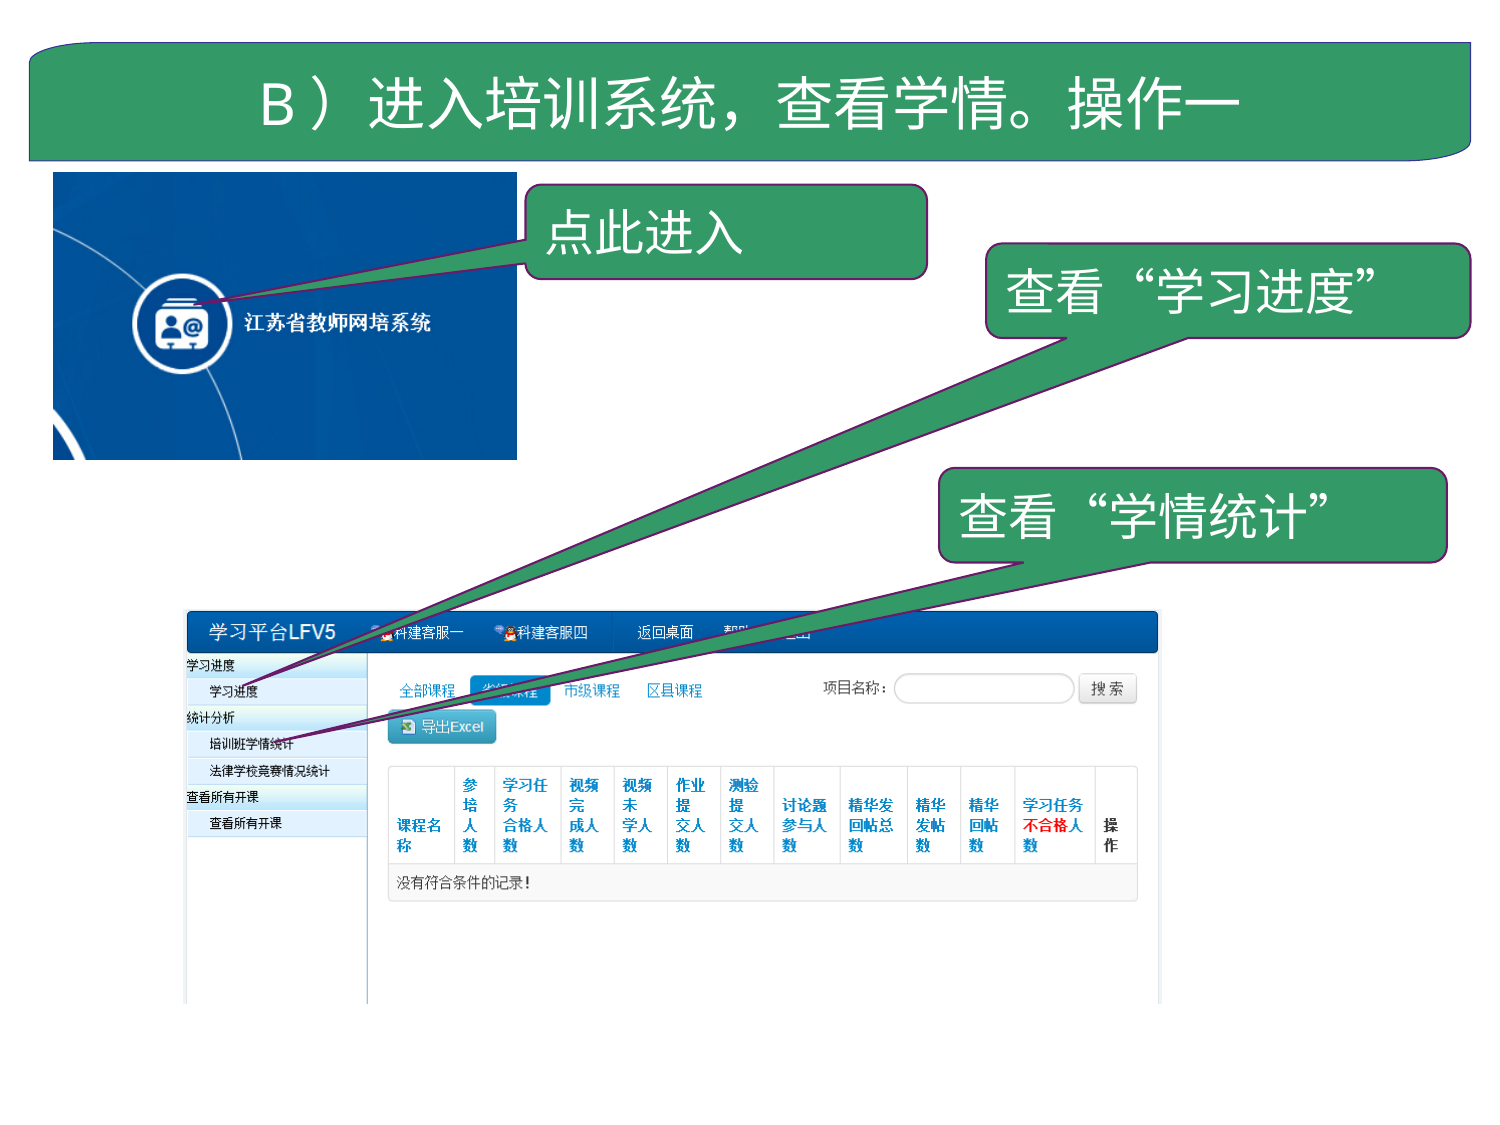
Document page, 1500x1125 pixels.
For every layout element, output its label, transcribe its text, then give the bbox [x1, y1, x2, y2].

text_box 点此进入 [522, 184, 928, 280]
picture [52, 172, 518, 460]
text_box 查看“学情统计” [838, 467, 1447, 607]
picture [182, 609, 1162, 1005]
text_box 查看“学习进度” [429, 243, 1471, 607]
text_box B）进入培训系统，查看学情。操作一 [29, 42, 1471, 161]
